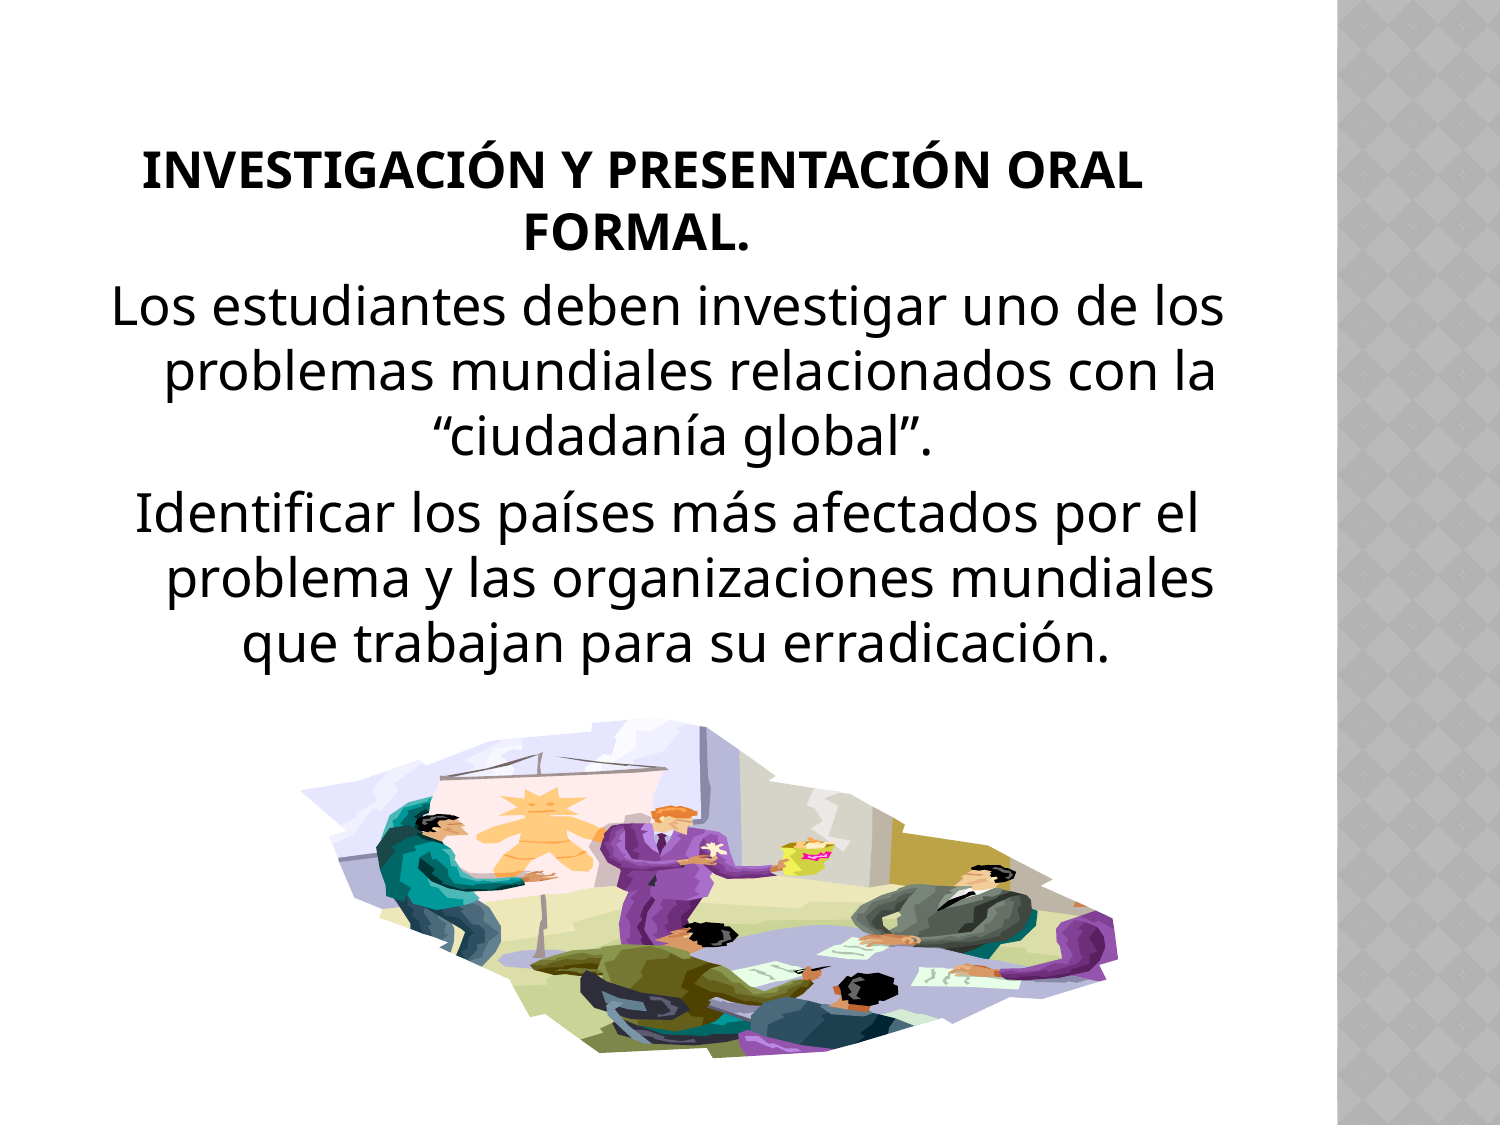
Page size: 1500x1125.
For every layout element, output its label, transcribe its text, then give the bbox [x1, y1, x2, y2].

title Investigación y presentación oral formal. [50, 137, 1238, 325]
picture [299, 712, 1130, 1064]
list Los estudiantes deben investigar uno de los problemas mundiales relacionados con la “ciudadanía global”. Identificar los países más afectados por el problema y las organizaciones mundiales que trabajan para su erradicación. [75, 264, 1263, 1059]
